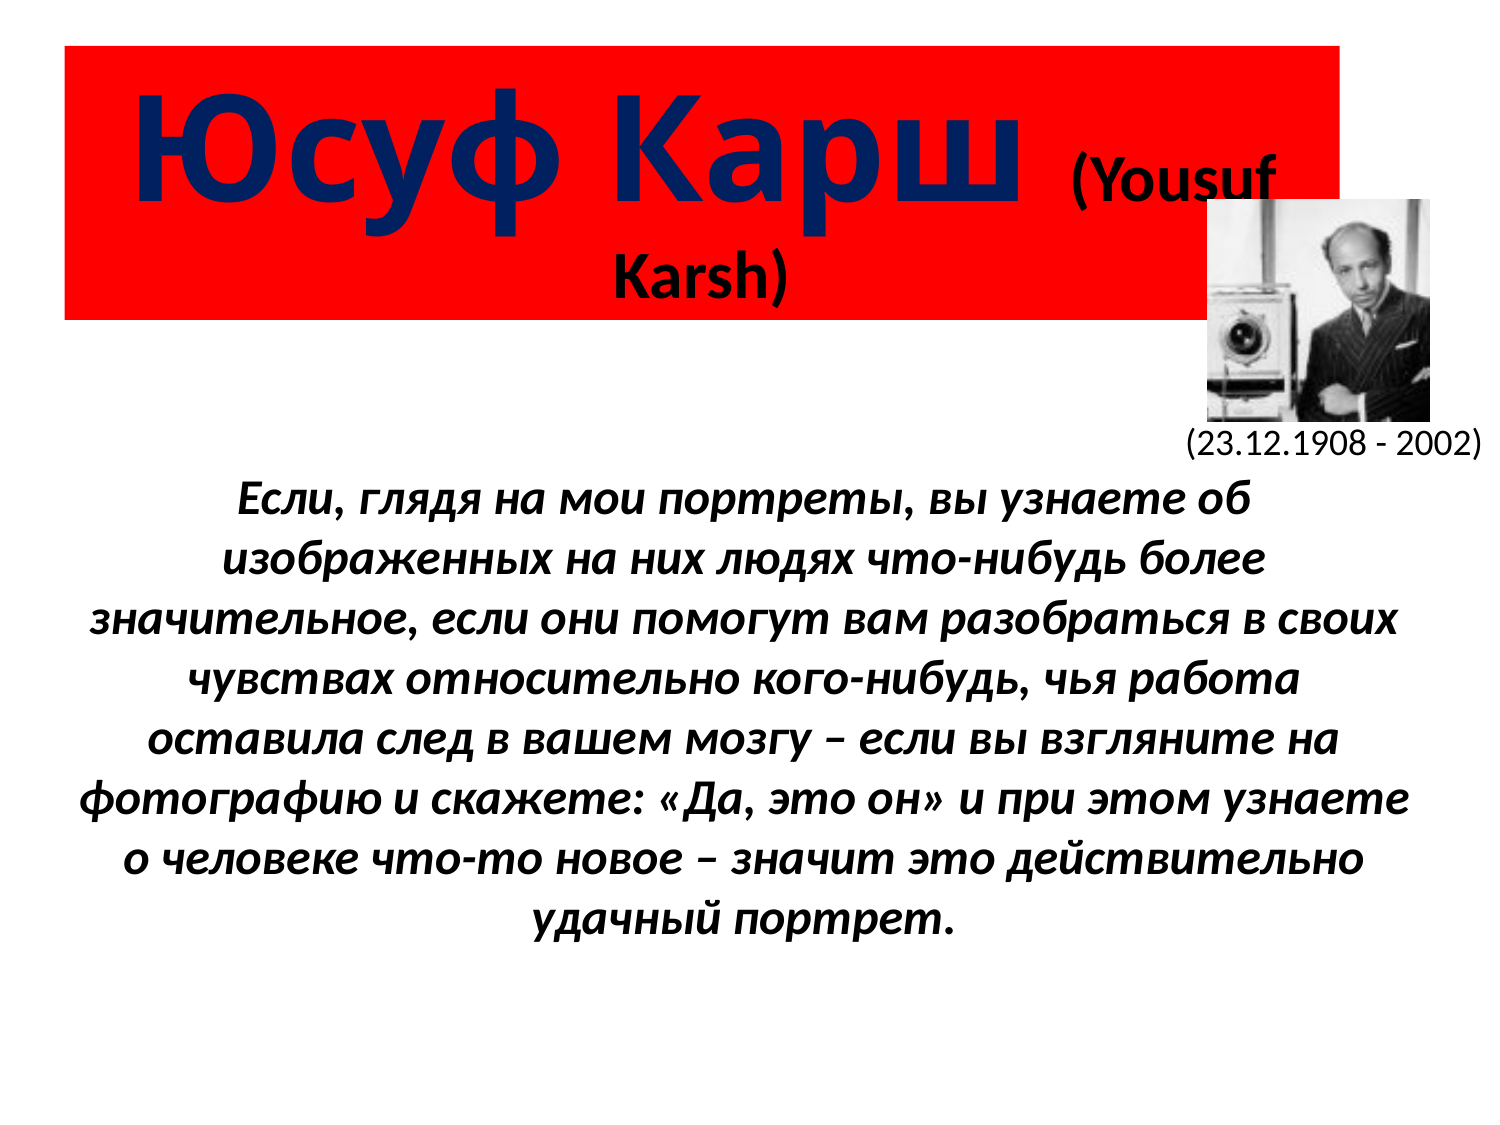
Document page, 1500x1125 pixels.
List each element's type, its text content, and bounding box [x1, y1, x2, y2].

title Юсуф Карш (Yousuf Karsh) [64, 45, 1340, 320]
subtitle Если, глядя на мои портреты, вы узнаете об изображенных на них людях что-нибудь более значительное, если они помогут вам разобраться в своих чувствах относительно кого-нибудь, чья работа оставила след в вашем мозгу – если вы взгляните на фотографию и скажете: «Да, это он» и при этом узнаете о человеке что-то новое – значит это действительно удачный портрет. [58, 386, 1430, 925]
picture [1206, 198, 1430, 422]
text_box (23.12.1908 - 2002) [1170, 410, 1498, 470]
